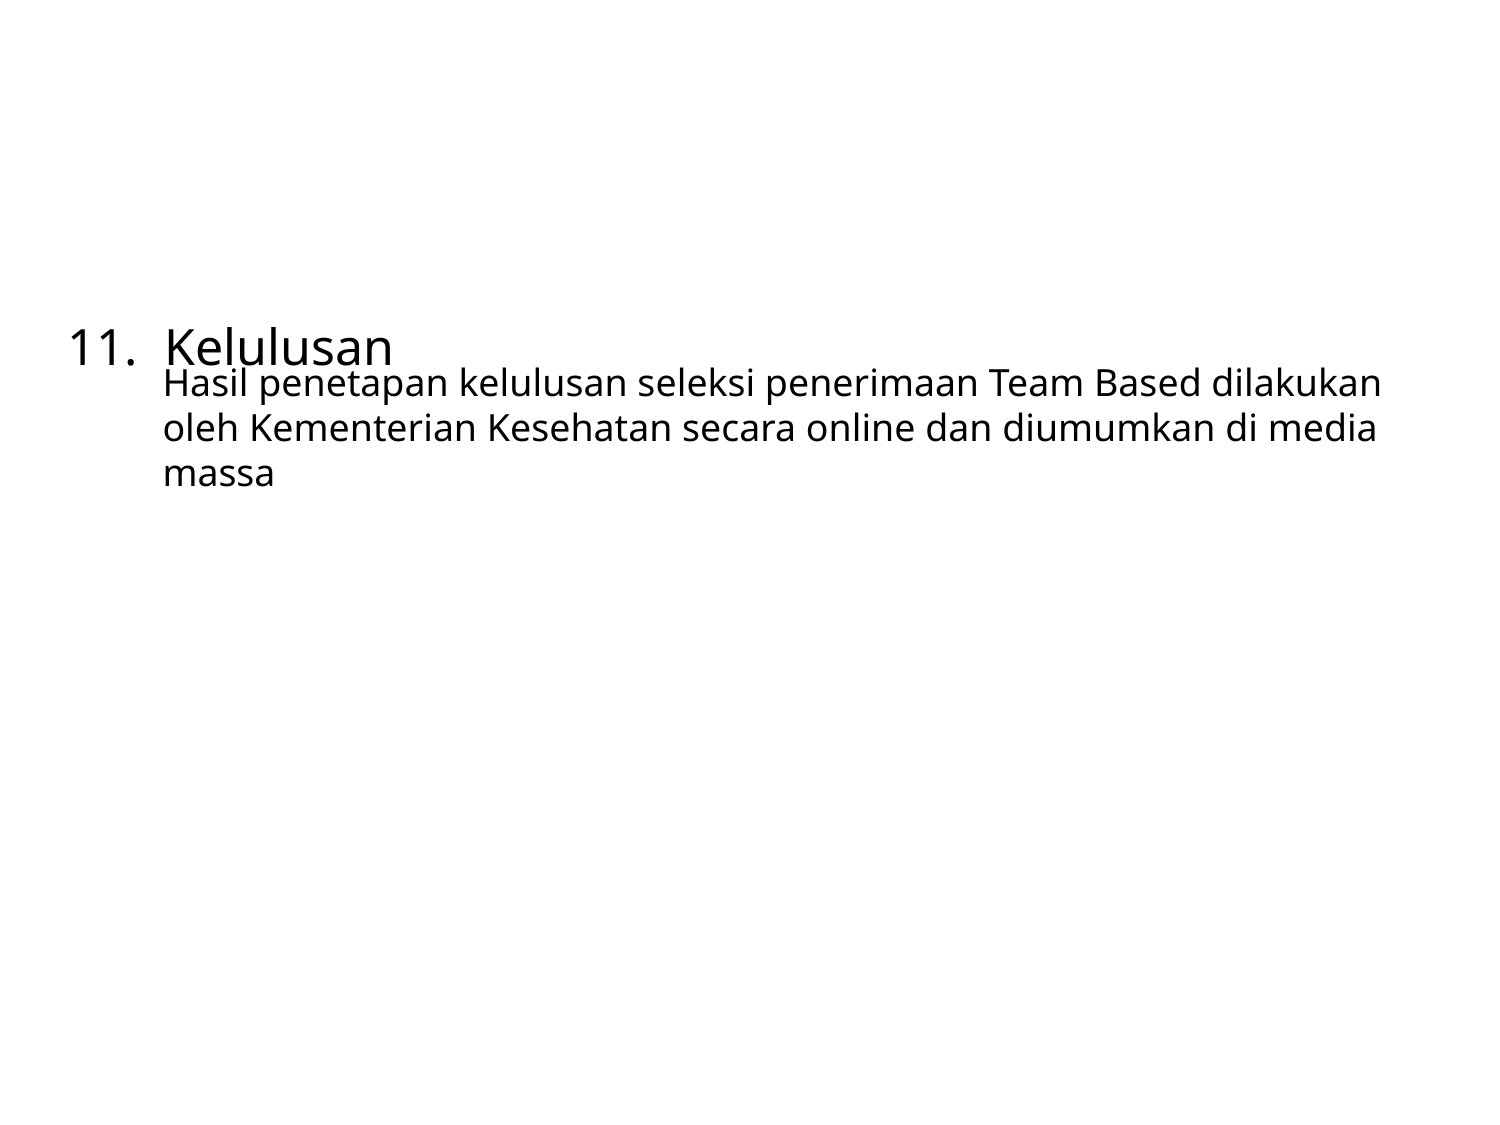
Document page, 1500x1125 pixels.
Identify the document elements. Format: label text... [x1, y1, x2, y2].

text_box 11. Kelulusan [53, 308, 1152, 383]
text_box Hasil penetapan kelulusan seleksi penerimaan Team Based dilakukan oleh Kementerian Kesehatan secara online dan diumumkan di media massa [147, 351, 1400, 502]
